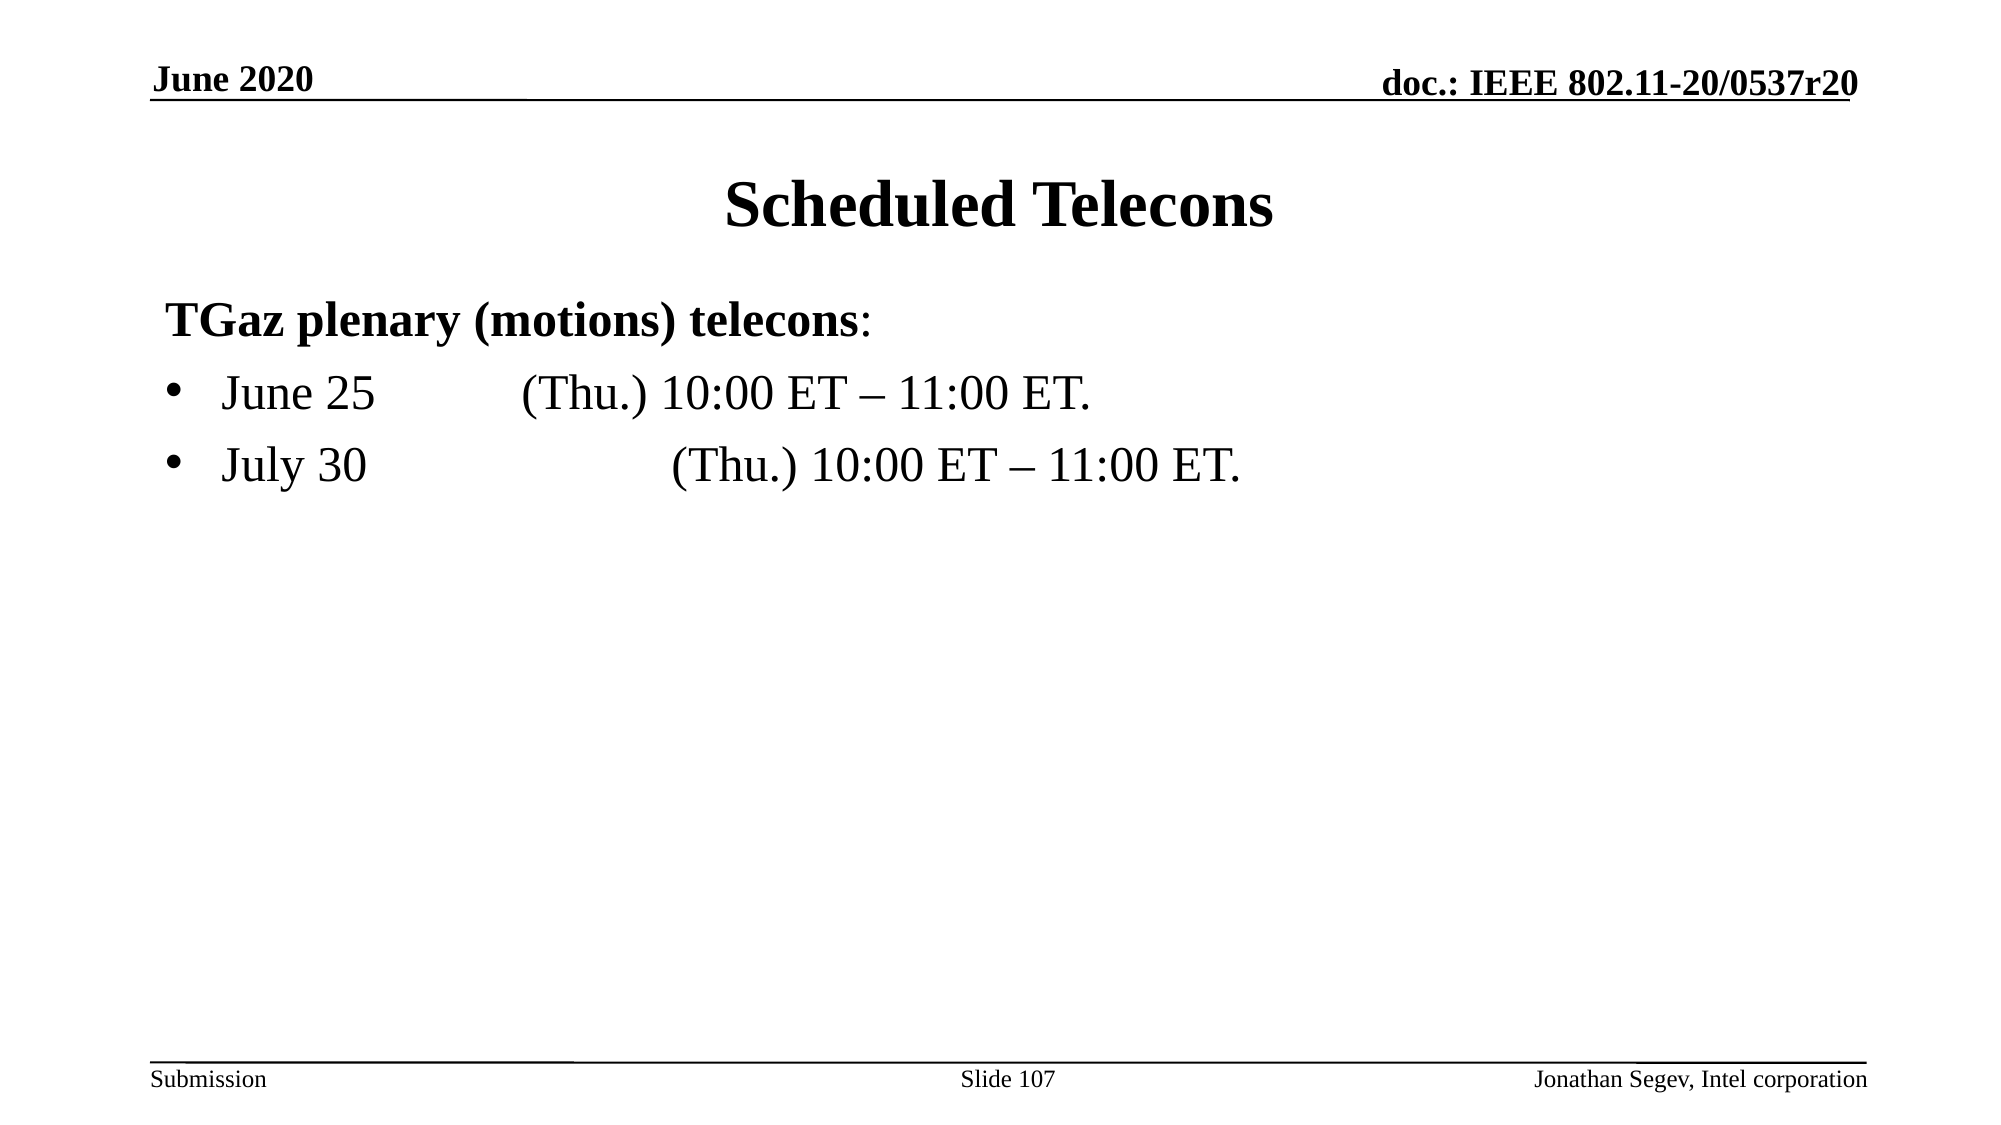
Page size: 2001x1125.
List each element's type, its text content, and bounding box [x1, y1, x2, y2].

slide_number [152, 54, 563, 100]
list TGaz plenary (motions) telecons: June 25 (Thu.) 10:00 ET – 11:00 ET. July 30 (Thu.) 10:00 ET – 11:00 ET. [149, 278, 1850, 670]
slide_number Slide 107 [950, 1061, 1067, 1123]
title Scheduled Telecons [149, 112, 1850, 278]
footer Jonathan Segev, Intel corporation [1171, 1061, 1869, 1093]
